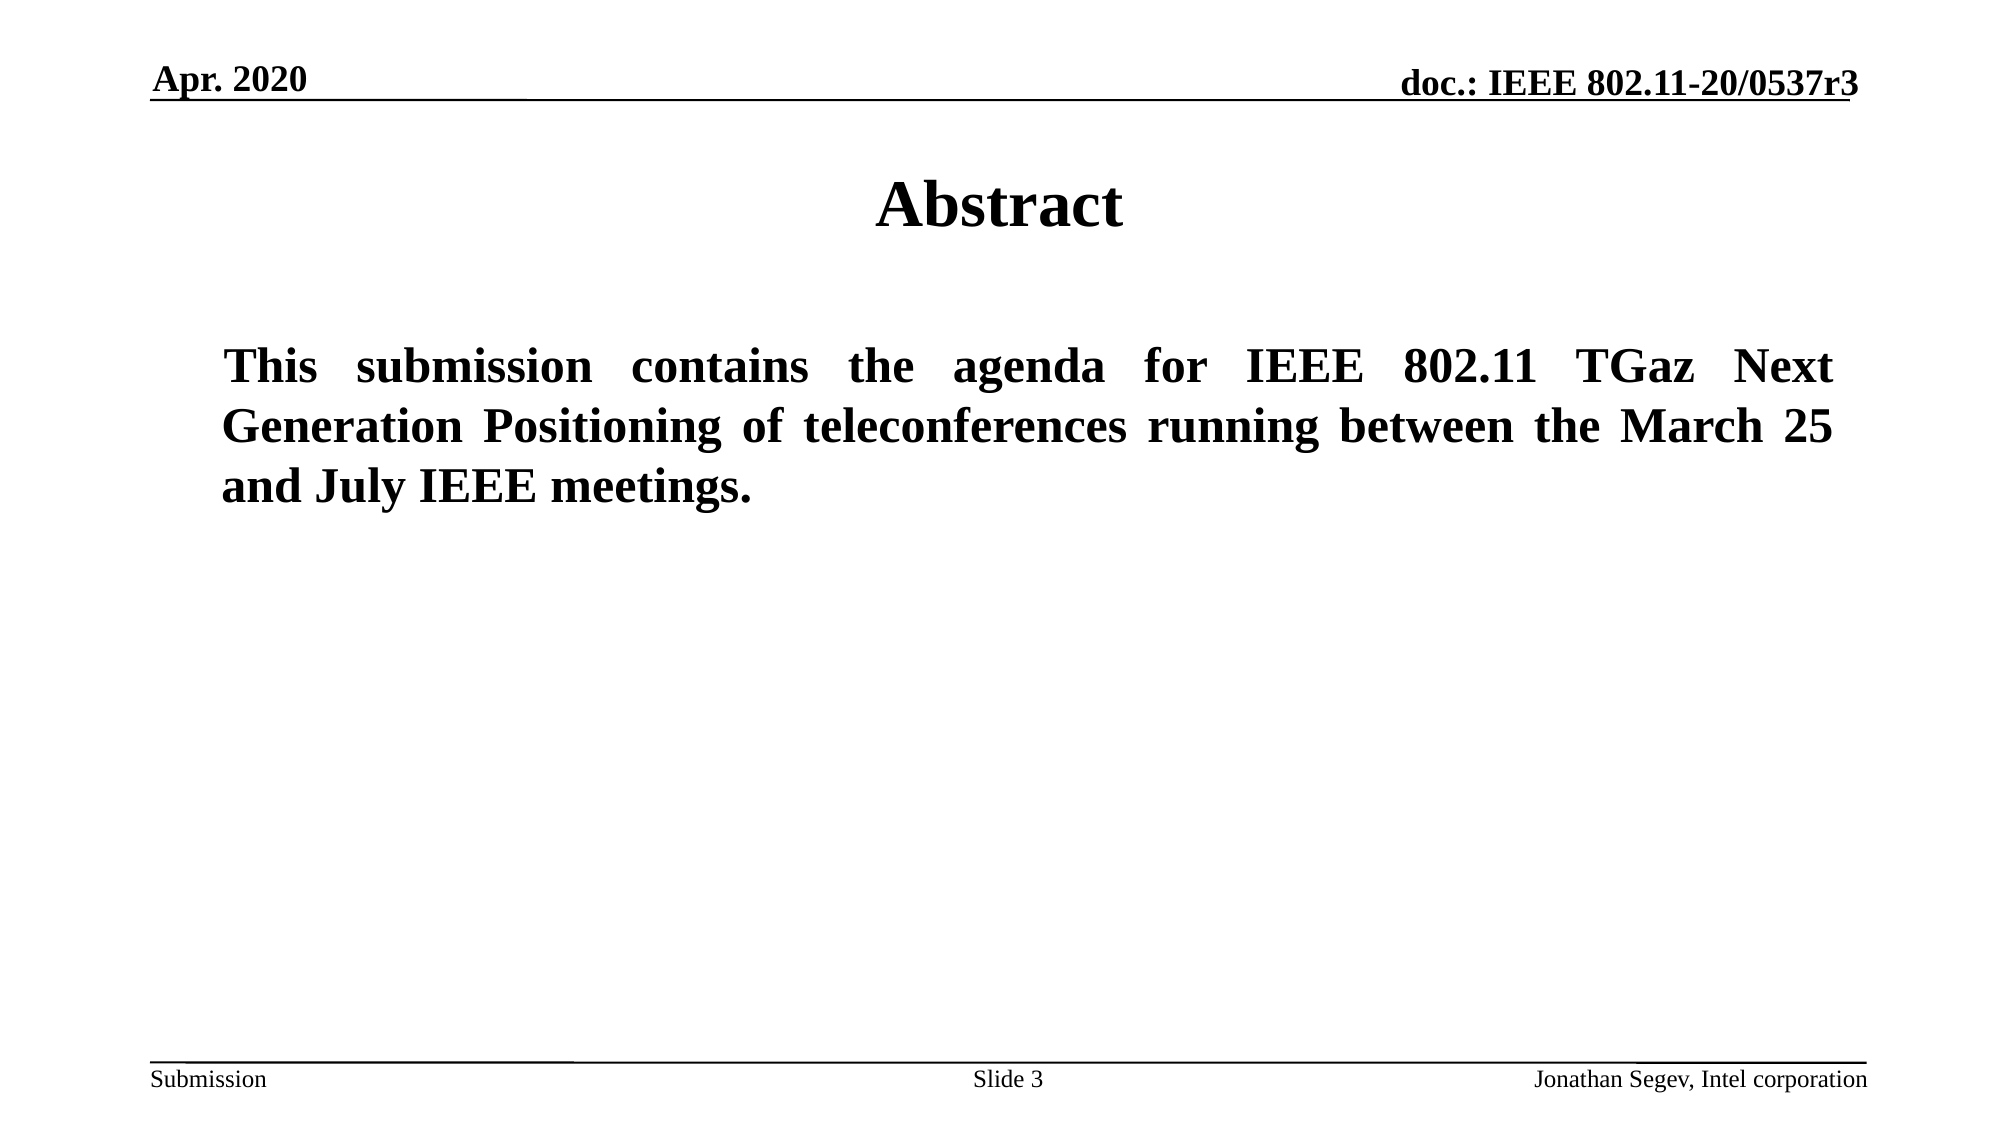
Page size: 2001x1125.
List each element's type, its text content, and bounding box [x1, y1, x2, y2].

list This submission contains the agenda for IEEE 802.11 TGaz Next Generation Positioning of teleconferences running between the March 25 and July IEEE meetings. [149, 324, 1850, 1000]
title Abstract [149, 112, 1850, 288]
slide_number Slide 3 [950, 1061, 1067, 1123]
footer Jonathan Segev, Intel corporation [1171, 1061, 1869, 1093]
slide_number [152, 54, 563, 100]
